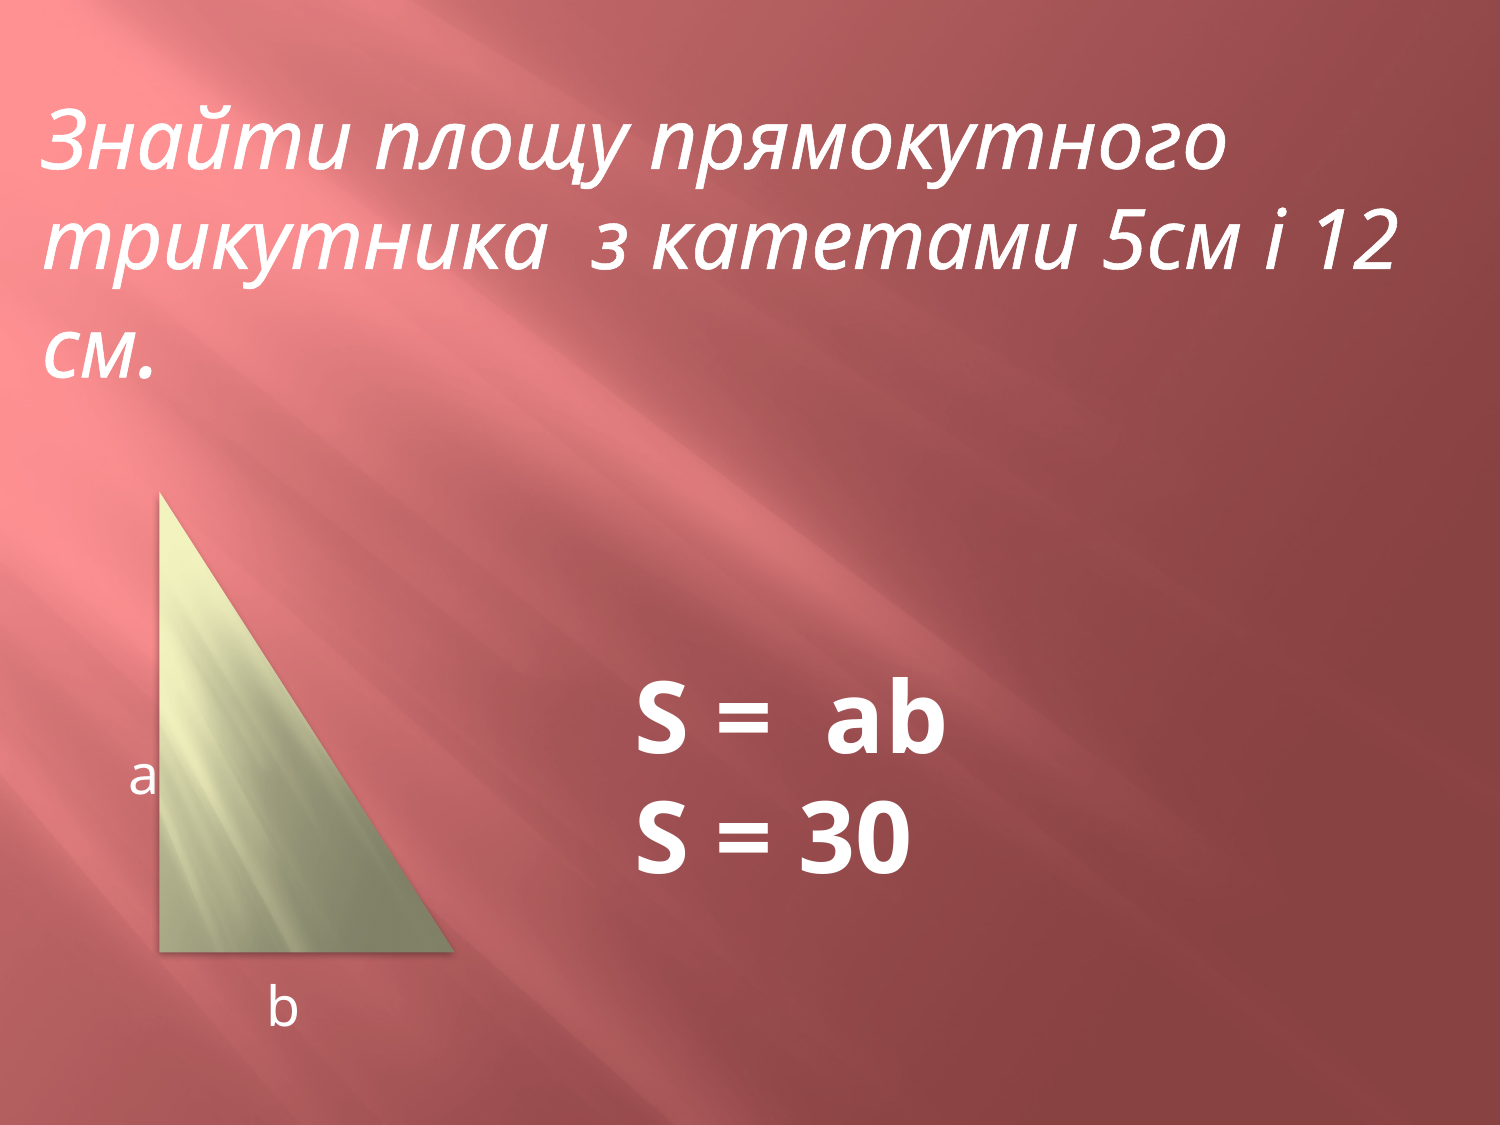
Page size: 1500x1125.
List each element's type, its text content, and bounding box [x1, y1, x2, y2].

text_box [159, 491, 455, 953]
list а b [41, 562, 636, 1047]
text_box Знайти площу прямокутного трикутника з катетами 5см і 12 см. [26, 78, 1500, 403]
